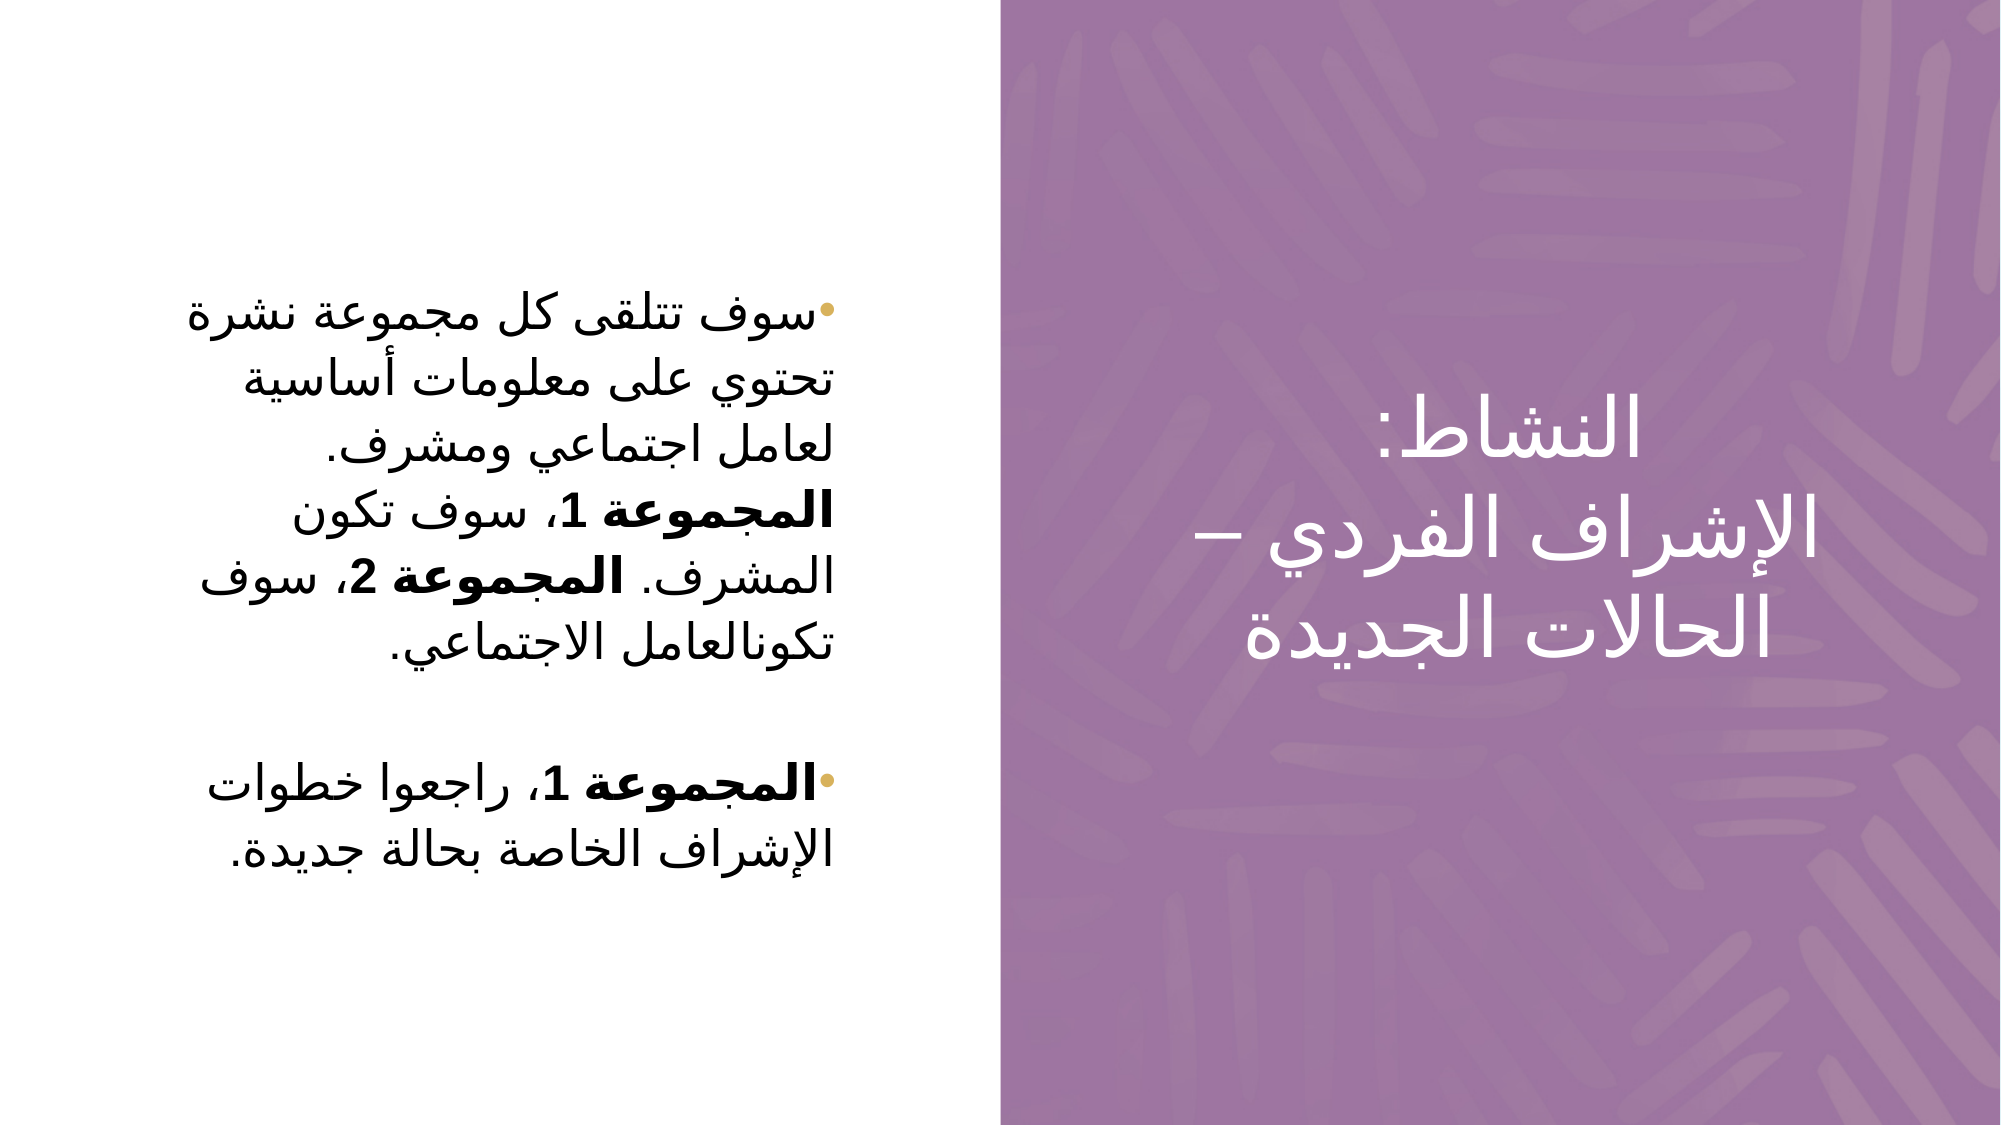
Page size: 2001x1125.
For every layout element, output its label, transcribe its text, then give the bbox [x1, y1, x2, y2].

list سوف تتلقى كل مجموعة نشرة تحتوي على معلومات أساسية لعامل اجتماعي ومشرف. المجموعة 1، سوف تكون المشرف. المجموعة 2، سوف تكونالعامل الاجتماعي. المجموعة 1، راجعوا خطوات الإشراف الخاصة بحالة جديدة. [108, 295, 844, 1125]
picture [0, 0, 2001, 1125]
title النشاط: الإشراف الفردي – الحالات الجديدة [1118, 396, 1901, 651]
